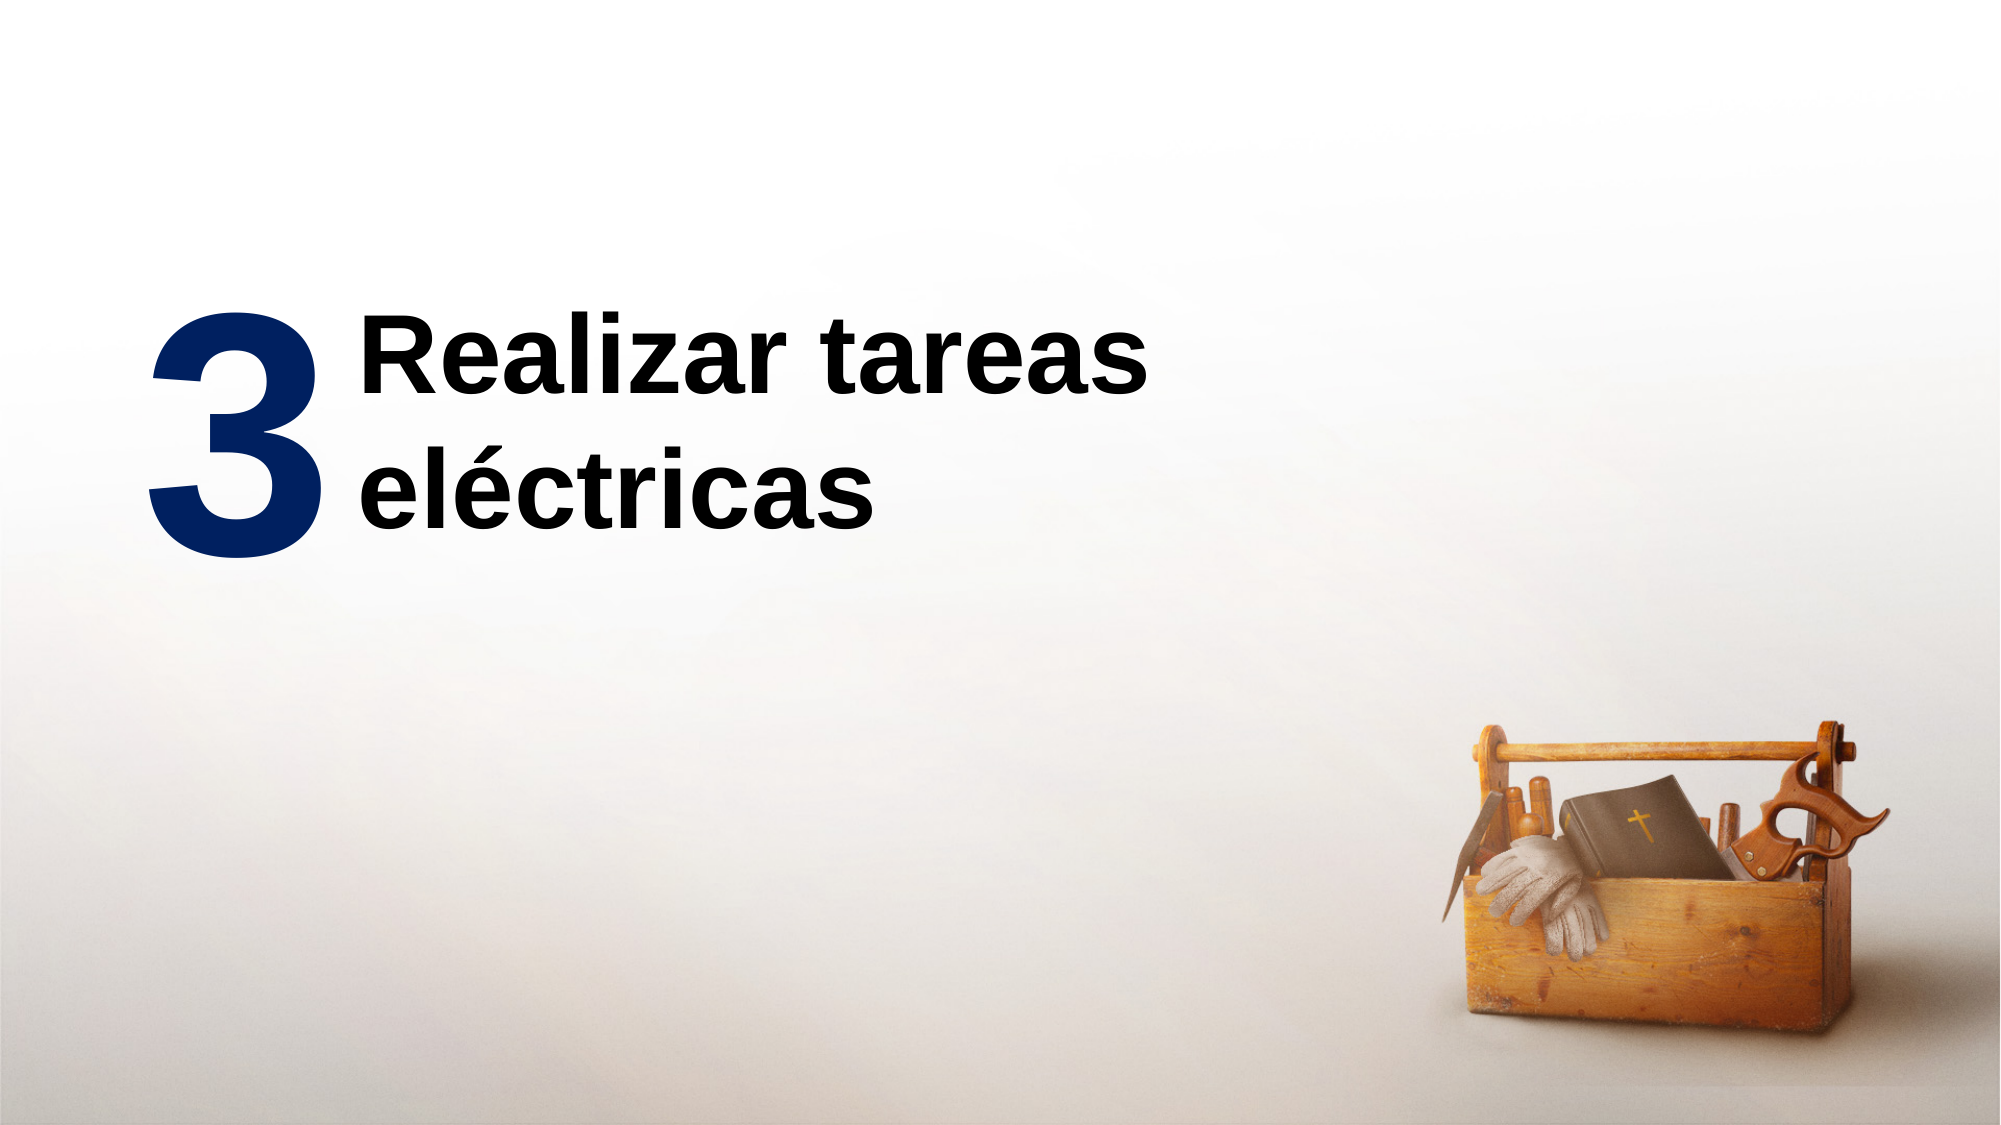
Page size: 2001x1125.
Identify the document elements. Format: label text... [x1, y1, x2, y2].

text_box 3 [126, 200, 343, 631]
picture [0, 0, 2001, 1125]
text_box Realizar tareas eléctricas [343, 274, 1554, 559]
